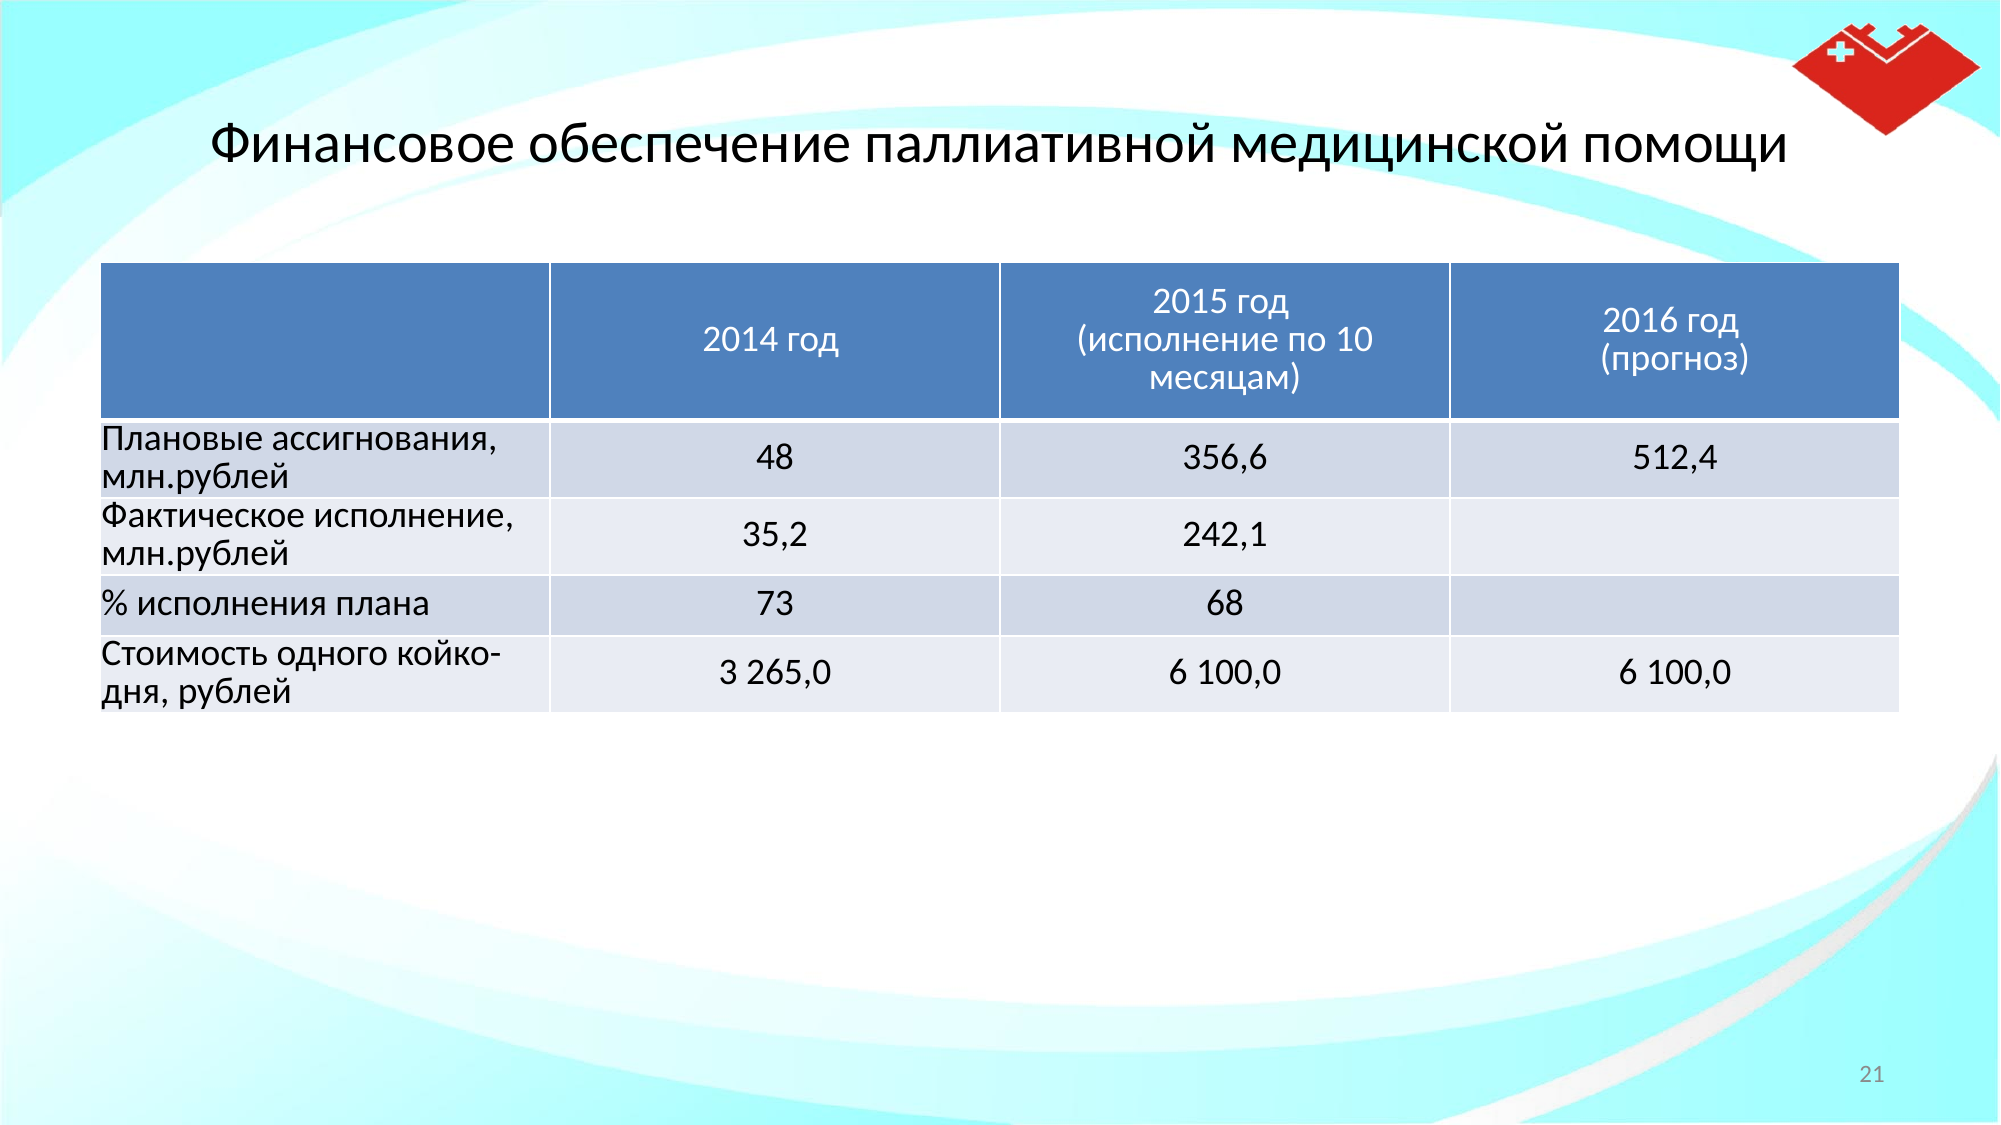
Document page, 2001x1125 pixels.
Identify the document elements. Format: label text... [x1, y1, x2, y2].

table_cell 3 265,0 [551, 637, 999, 712]
table_cell 68 [1001, 576, 1449, 635]
table_cell [1451, 576, 1899, 635]
table_cell 35,2 [551, 499, 999, 574]
title Финансовое обеспечение паллиативной медицинской помощи [99, 45, 1900, 233]
table_cell Стоимость одного койко-дня, рублей [101, 637, 549, 712]
table_cell 6 100,0 [1001, 637, 1449, 712]
table_cell 73 [551, 576, 999, 635]
table_header 2016 год (прогноз) [1451, 263, 1899, 418]
slide_number 21 [1433, 1042, 1900, 1103]
picture [0, 0, 2000, 1125]
table_cell % исполнения плана [101, 576, 549, 635]
table_cell [1451, 499, 1899, 574]
table_header 2014 год [551, 263, 999, 418]
table_cell Фактическое исполнение, млн.рублей [101, 499, 549, 574]
table_cell 6 100,0 [1451, 637, 1899, 712]
table_header 2015 год (исполнение по 10 месяцам) [1001, 263, 1449, 418]
table_cell 512,4 [1451, 423, 1899, 497]
table_cell Плановые ассигнования, млн.рублей [101, 423, 549, 497]
table_cell 242,1 [1001, 499, 1449, 574]
table_cell 356,6 [1001, 423, 1449, 497]
table_header [101, 263, 549, 418]
table_cell 48 [551, 423, 999, 497]
